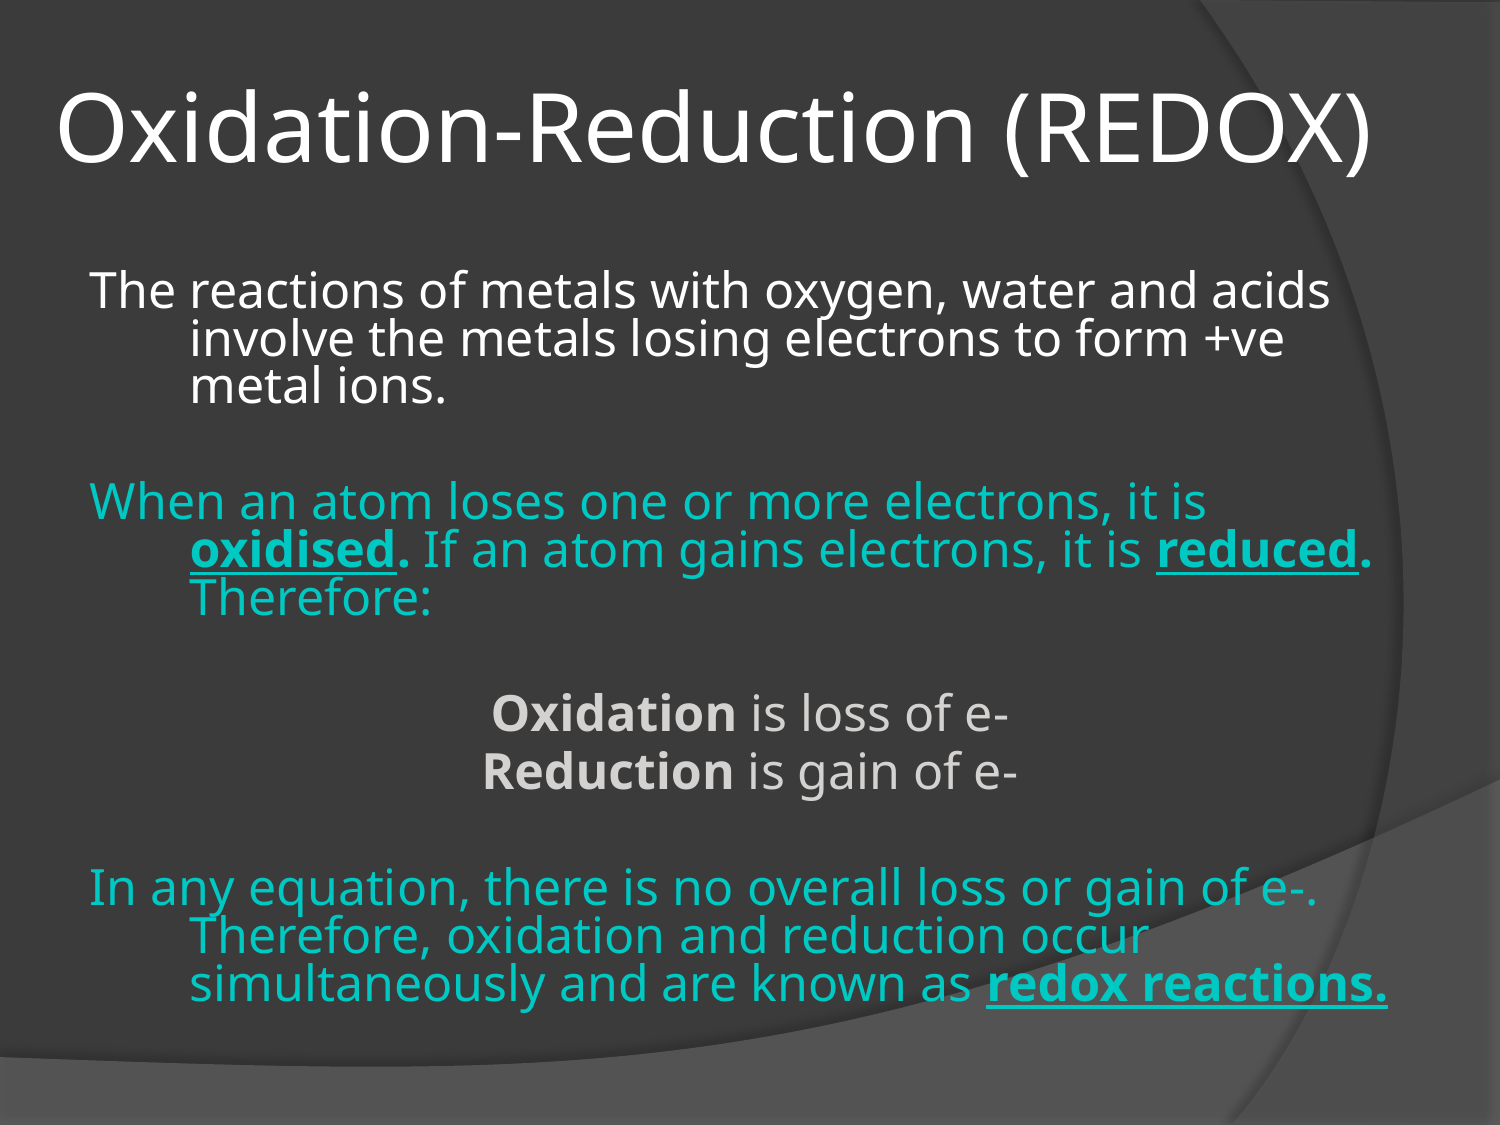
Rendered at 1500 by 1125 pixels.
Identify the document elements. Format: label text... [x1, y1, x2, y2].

text_box Oxidation-Reduction (REDOX) [46, 117, 1472, 247]
text_box The reactions of metals with oxygen, water and acids involve the metals losing electrons to form +ve metal ions. When an atom loses one or more electrons, it is oxidised. If an atom gains electrons, it is reduced. Therefore: Oxidation is loss of e- Reduction is gain of e- In any equation, there is no overall loss or gain of e-. Therefore, oxidation and reduction occur simultaneously and are known as redox reactions. [74, 262, 1425, 1005]
